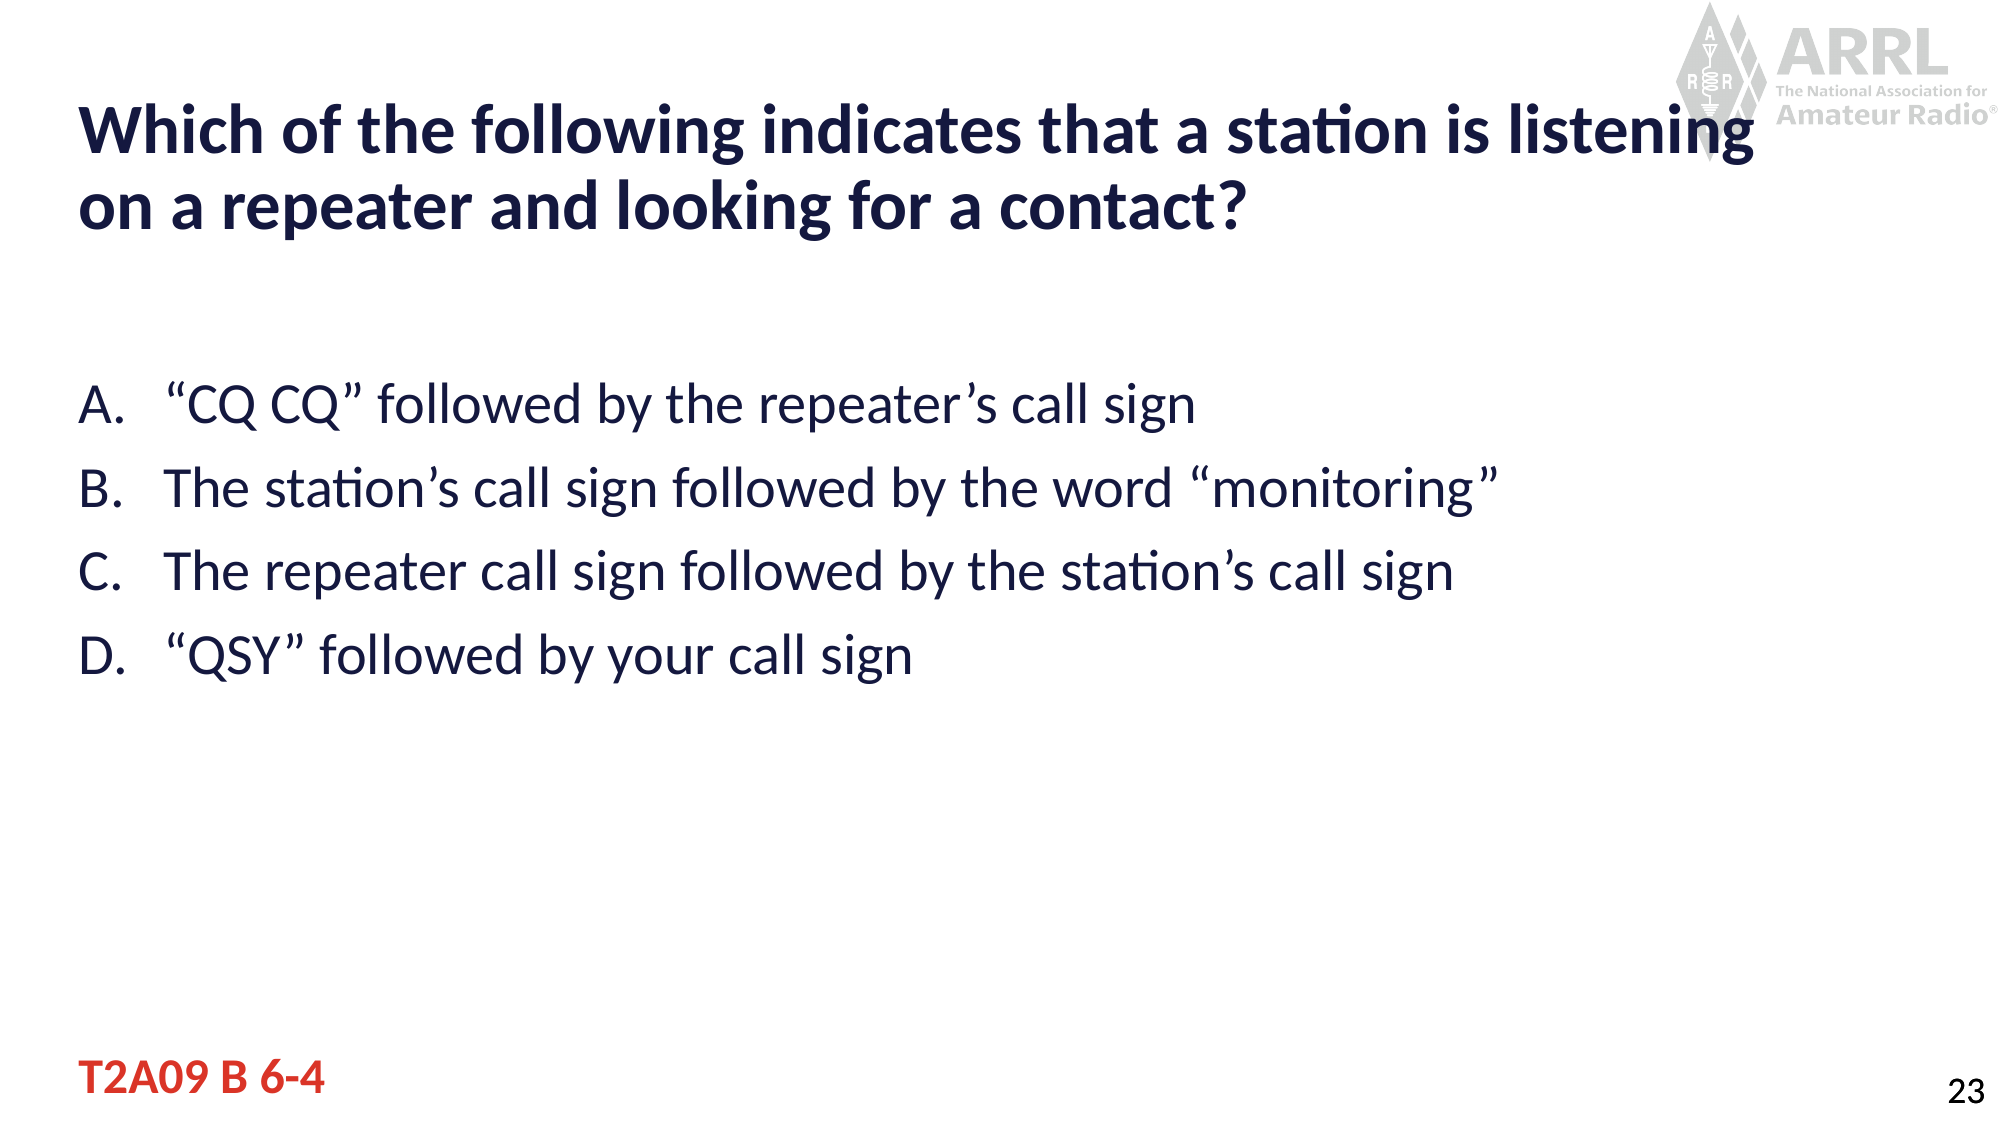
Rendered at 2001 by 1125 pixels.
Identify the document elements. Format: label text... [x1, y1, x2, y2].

title Which of the following indicates that a station is listening on a repeater and looking for a contact? [63, 59, 1863, 278]
picture [1674, 0, 2000, 164]
text_box T2A09 B 6-4 [63, 1036, 921, 1112]
list “CQ CQ” followed by the repeater’s call sign The station’s call sign followed by the word “monitoring” The repeater call sign followed by the station’s call sign “QSY” followed by your call sign [63, 365, 1863, 989]
